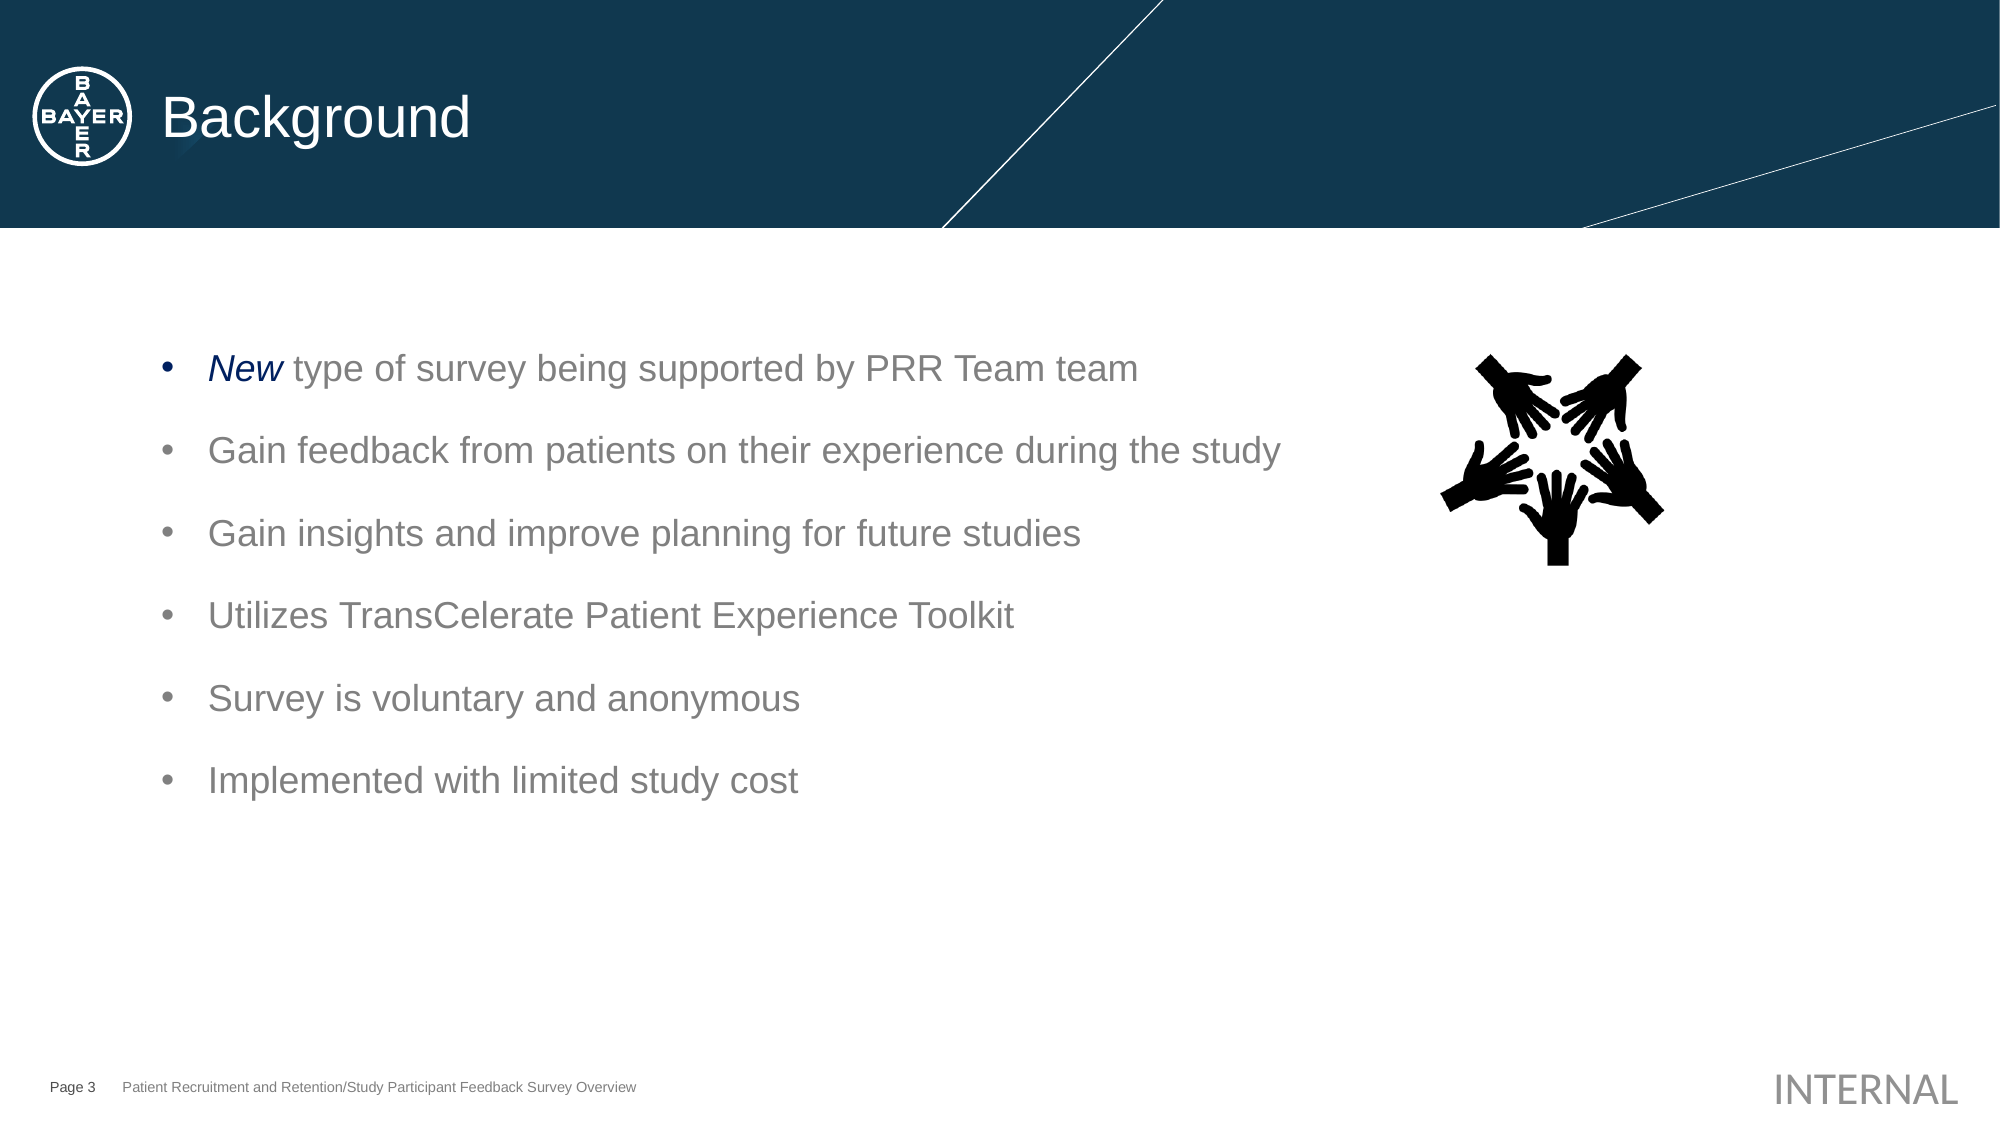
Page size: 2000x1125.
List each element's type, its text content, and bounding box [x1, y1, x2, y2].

picture [1435, 343, 1668, 576]
list New type of survey being supported by PRR Team team Gain feedback from patients on their experience during the study Gain insights and improve planning for future studies Utilizes TransCelerate Patient Experience Toolkit Survey is voluntary and anonymous Implemented with limited study cost [161, 343, 1933, 1021]
footer Patient Recruitment and Retention/Study Participant Feedback Survey Overview [122, 1077, 1540, 1096]
slide_number Page 3 [40, 1077, 105, 1096]
title Background [161, 43, 1933, 185]
